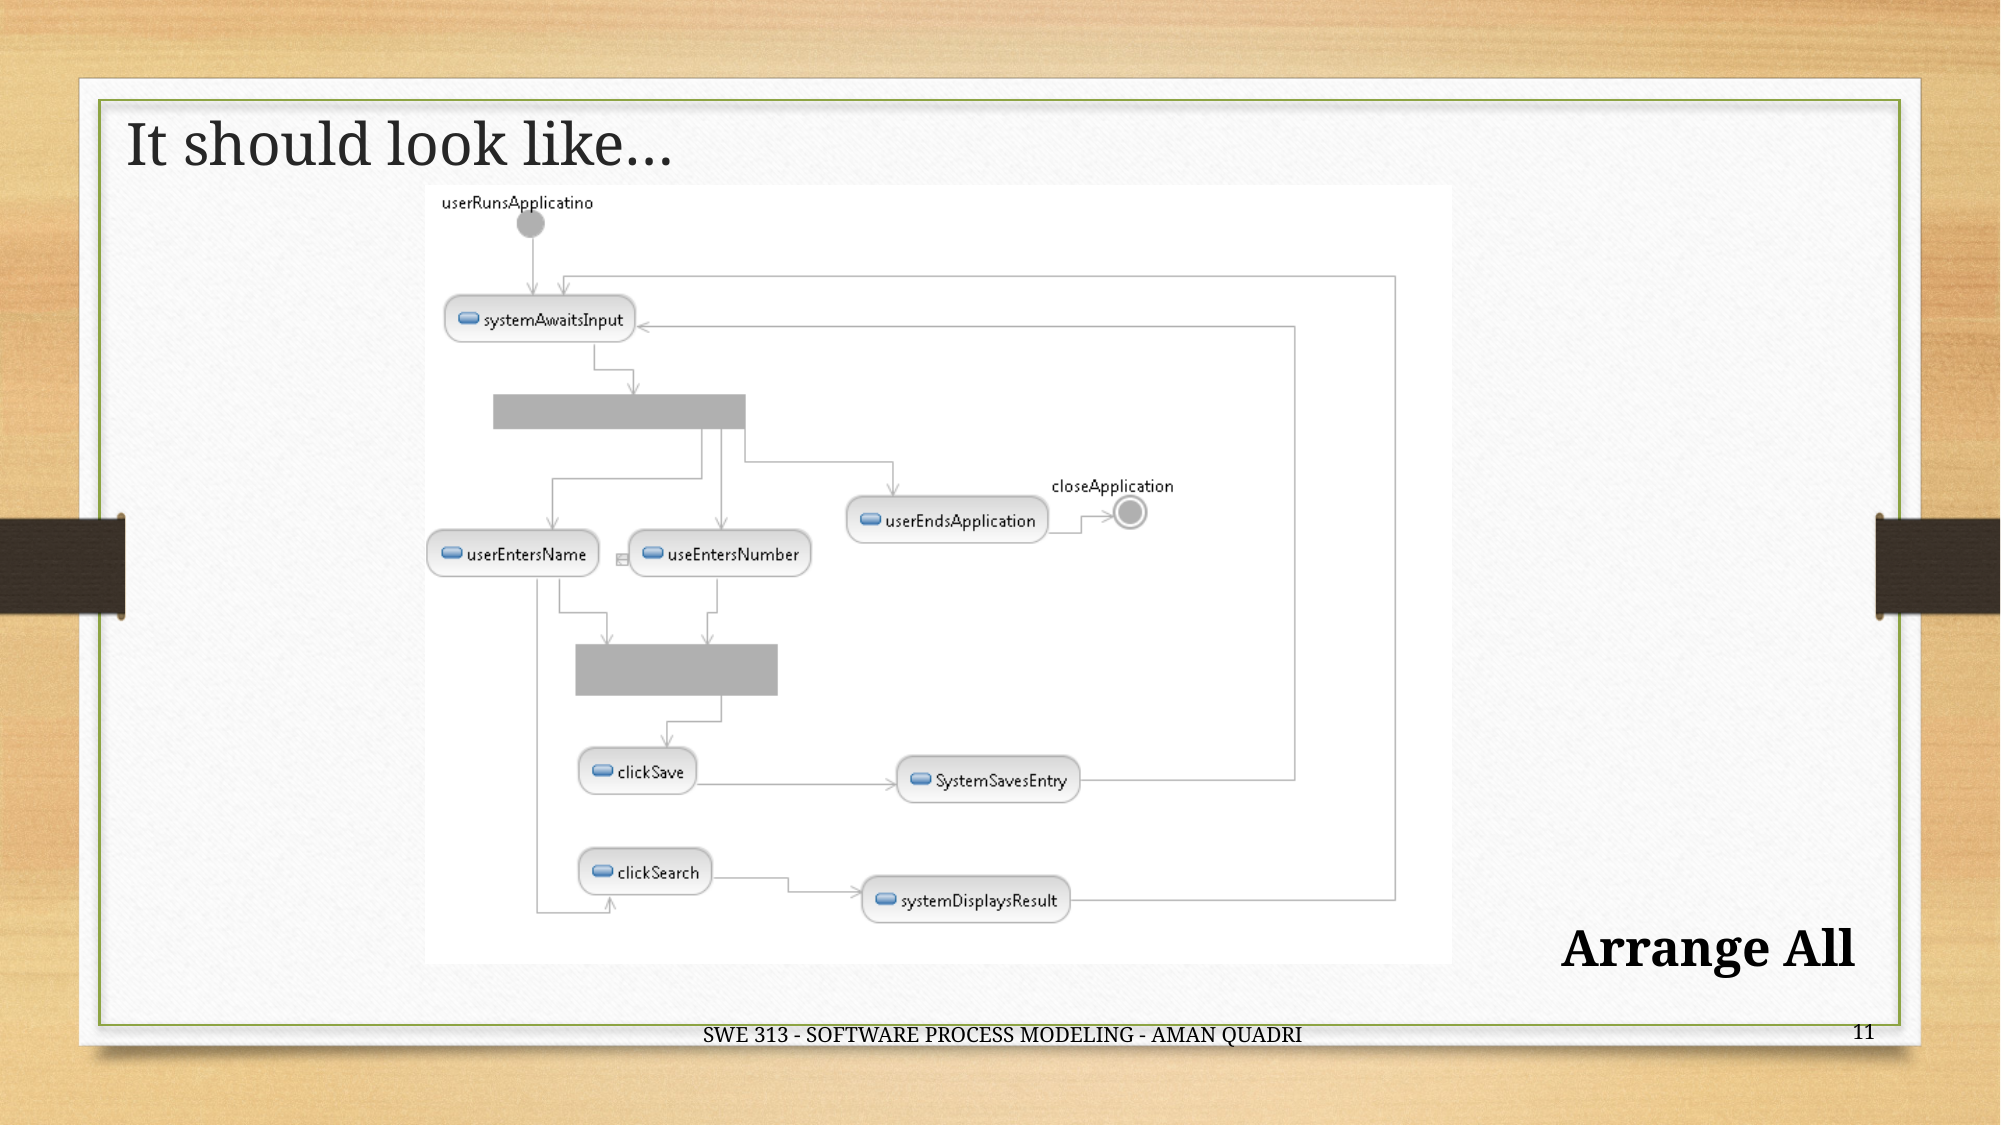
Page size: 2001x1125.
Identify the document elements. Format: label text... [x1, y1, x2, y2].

title It should look like… [110, 99, 1895, 185]
picture [0, 0, 2001, 1125]
text_box Arrange All [1527, 908, 1891, 984]
footer SWE 313 - SOFTWARE PROCESS MODELING - AMAN QUADRI [403, 1020, 1602, 1049]
slide_number 11 [1801, 1010, 1891, 1056]
